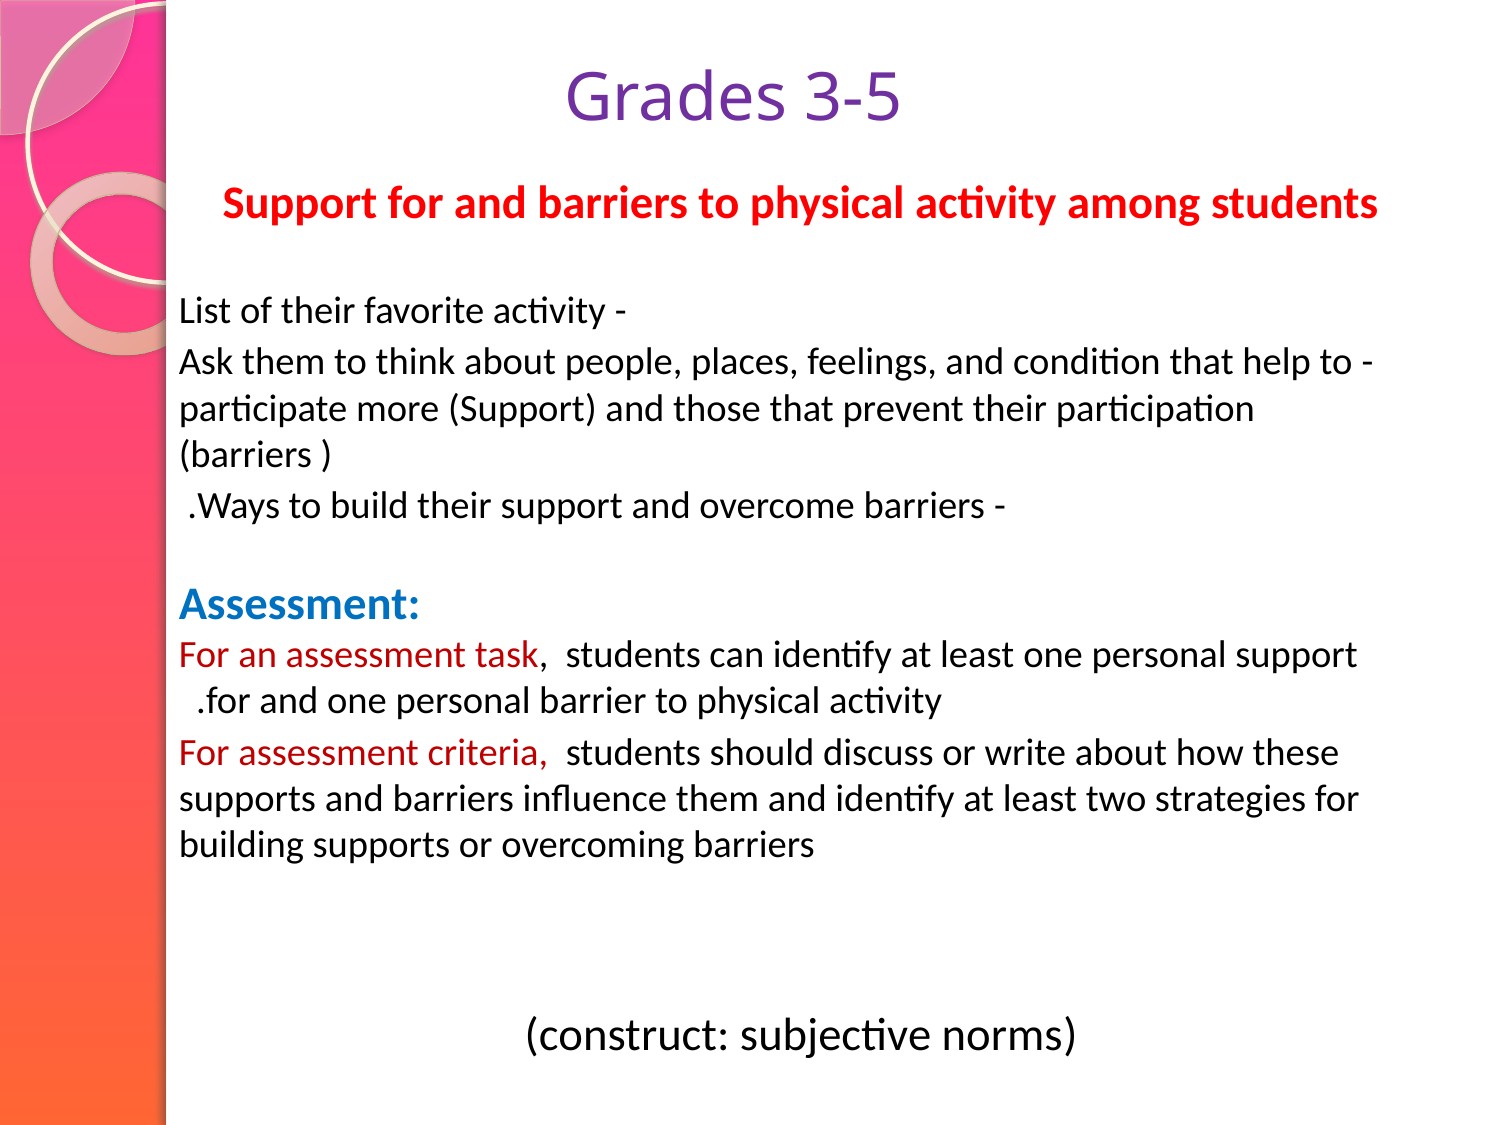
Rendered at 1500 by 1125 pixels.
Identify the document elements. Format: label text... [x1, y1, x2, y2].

title Grades 3-5 [58, 0, 1409, 188]
list Support for and barriers to physical activity among students - List of their favorite activity - Ask them to think about people, places, feelings, and condition that help to participate more (Support) and those that prevent their participation (barriers ) - Ways to build their support and overcome barriers. Assessment: For an assessment task, students can identify at least one personal support for and one personal barrier to physical activity. For assessment criteria, students should discuss or write about how these supports and barriers influence them and identify at least two strategies for building supports or overcoming barriers (construct: subjective norms) [164, 164, 1454, 1125]
